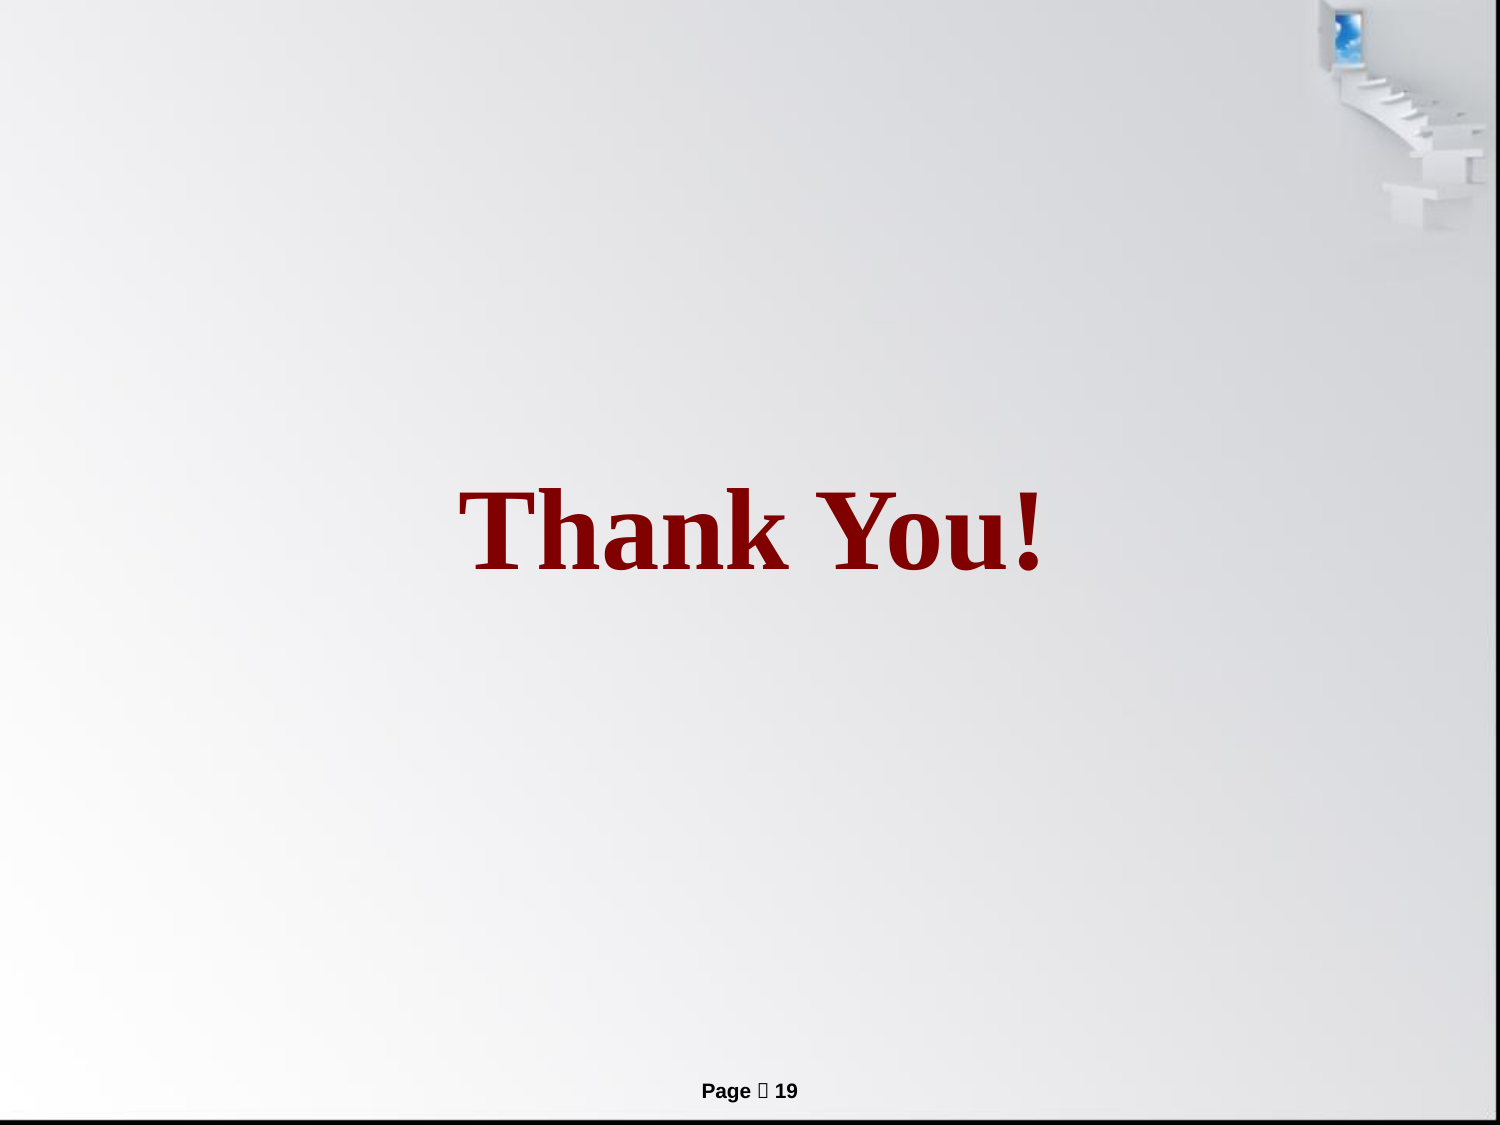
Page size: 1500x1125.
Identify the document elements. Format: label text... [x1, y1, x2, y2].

title Thank You! [128, 421, 1380, 625]
picture [0, 0, 1500, 1125]
